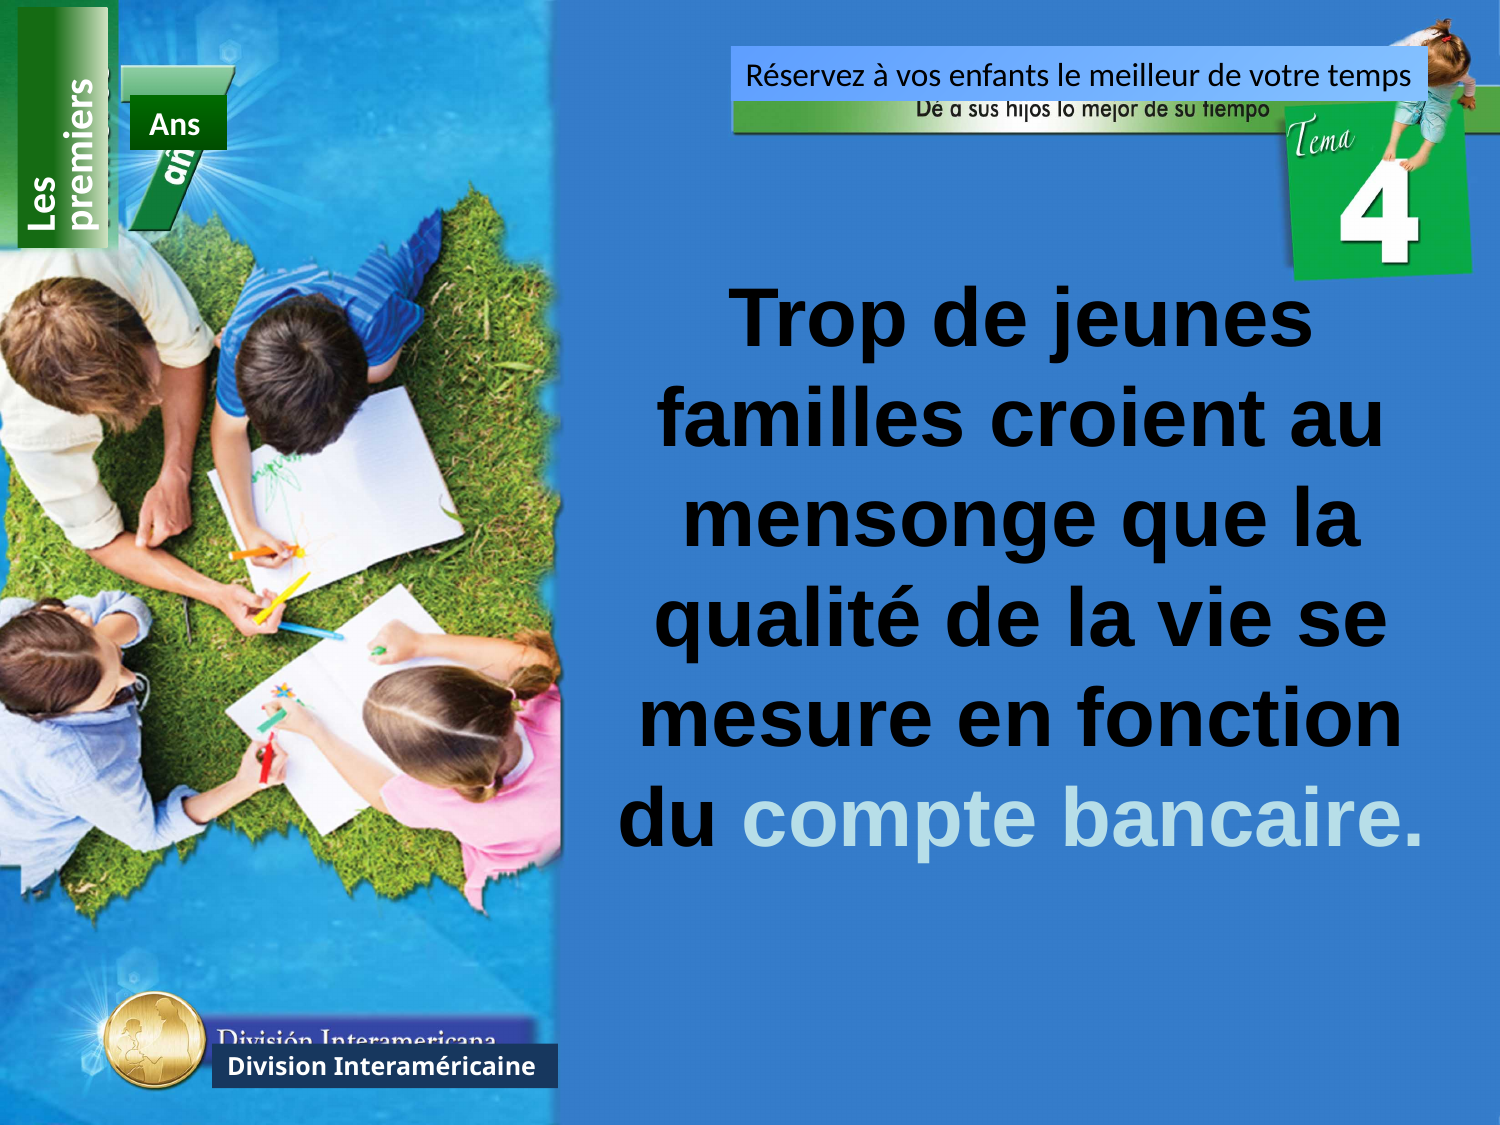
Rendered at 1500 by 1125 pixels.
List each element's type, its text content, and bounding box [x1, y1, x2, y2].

text_box Les premiers [17, 7, 108, 248]
text_box Division Interaméricaine [212, 1043, 558, 1089]
text_box Ans [130, 95, 227, 150]
text_box Trop de jeunes familles croient au mensonge que la qualité de la vie se mesure en fonction du compte bancaire. [596, 255, 1447, 970]
text_box Réservez à vos enfants le meilleur de votre temps [730, 46, 1428, 101]
picture [0, 0, 1500, 1125]
